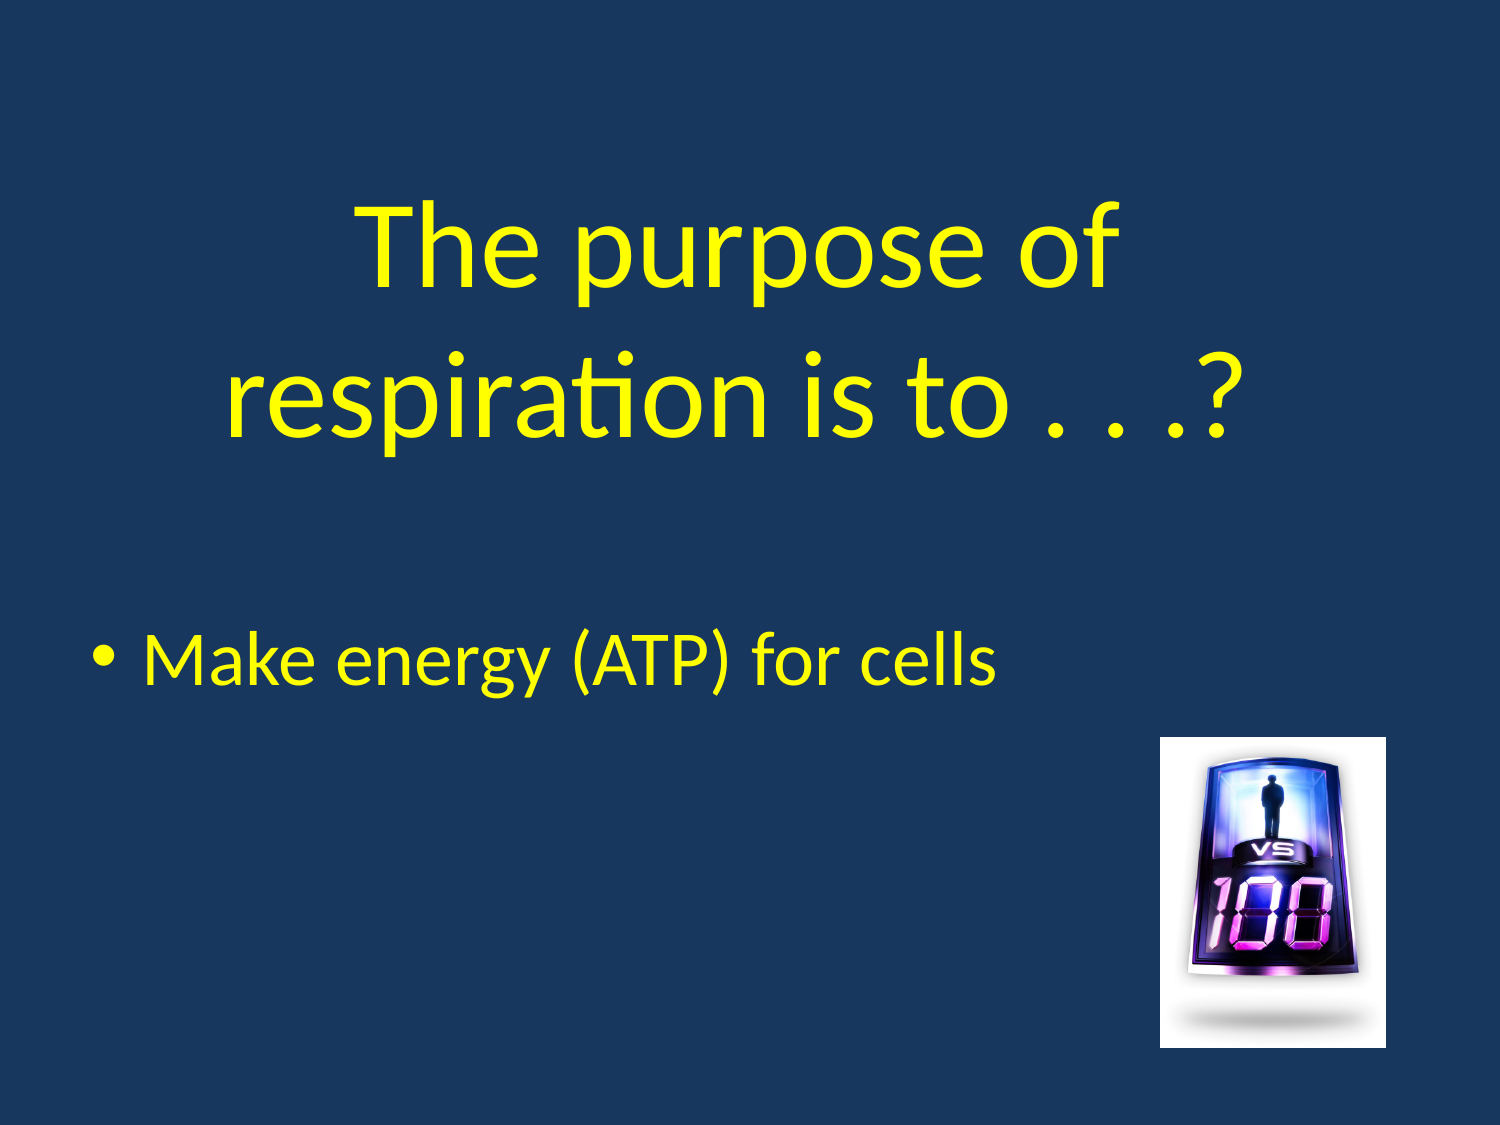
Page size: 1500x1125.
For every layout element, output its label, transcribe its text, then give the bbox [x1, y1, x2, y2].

list Make energy (ATP) for cells [75, 600, 1138, 763]
picture [1160, 737, 1386, 1049]
title The purpose of respiration is to . . .? [62, 24, 1413, 600]
